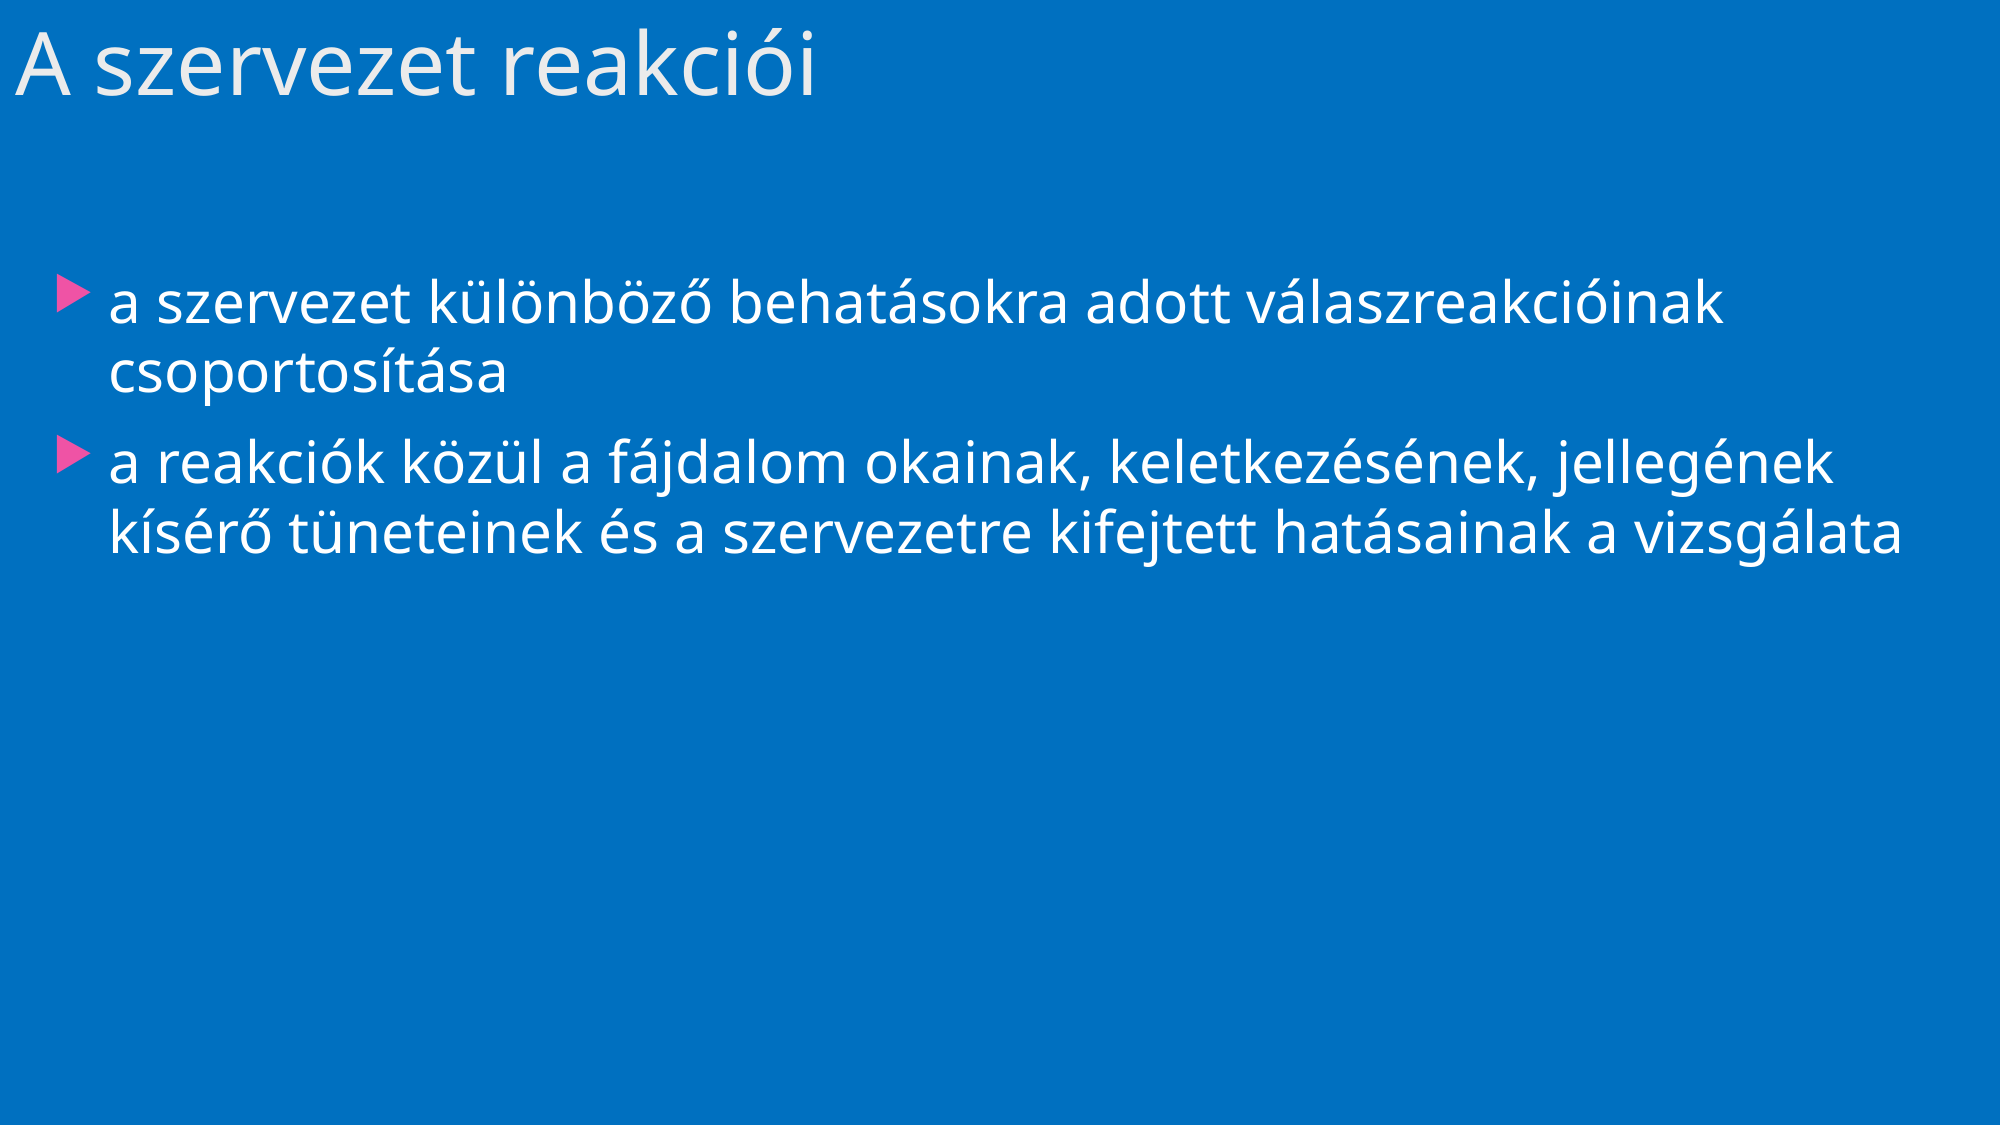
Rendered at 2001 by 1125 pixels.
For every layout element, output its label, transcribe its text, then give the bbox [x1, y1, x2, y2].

list a szervezet különböző behatásokra adott válaszreakcióinak csoportosítása a reakciók közül a fájdalom okainak, keletkezésének, jellegének kísérő tüneteinek és a szervezetre kifejtett hatásainak a vizsgálata [37, 257, 1946, 946]
title A szervezet reakciói [0, 0, 1543, 151]
